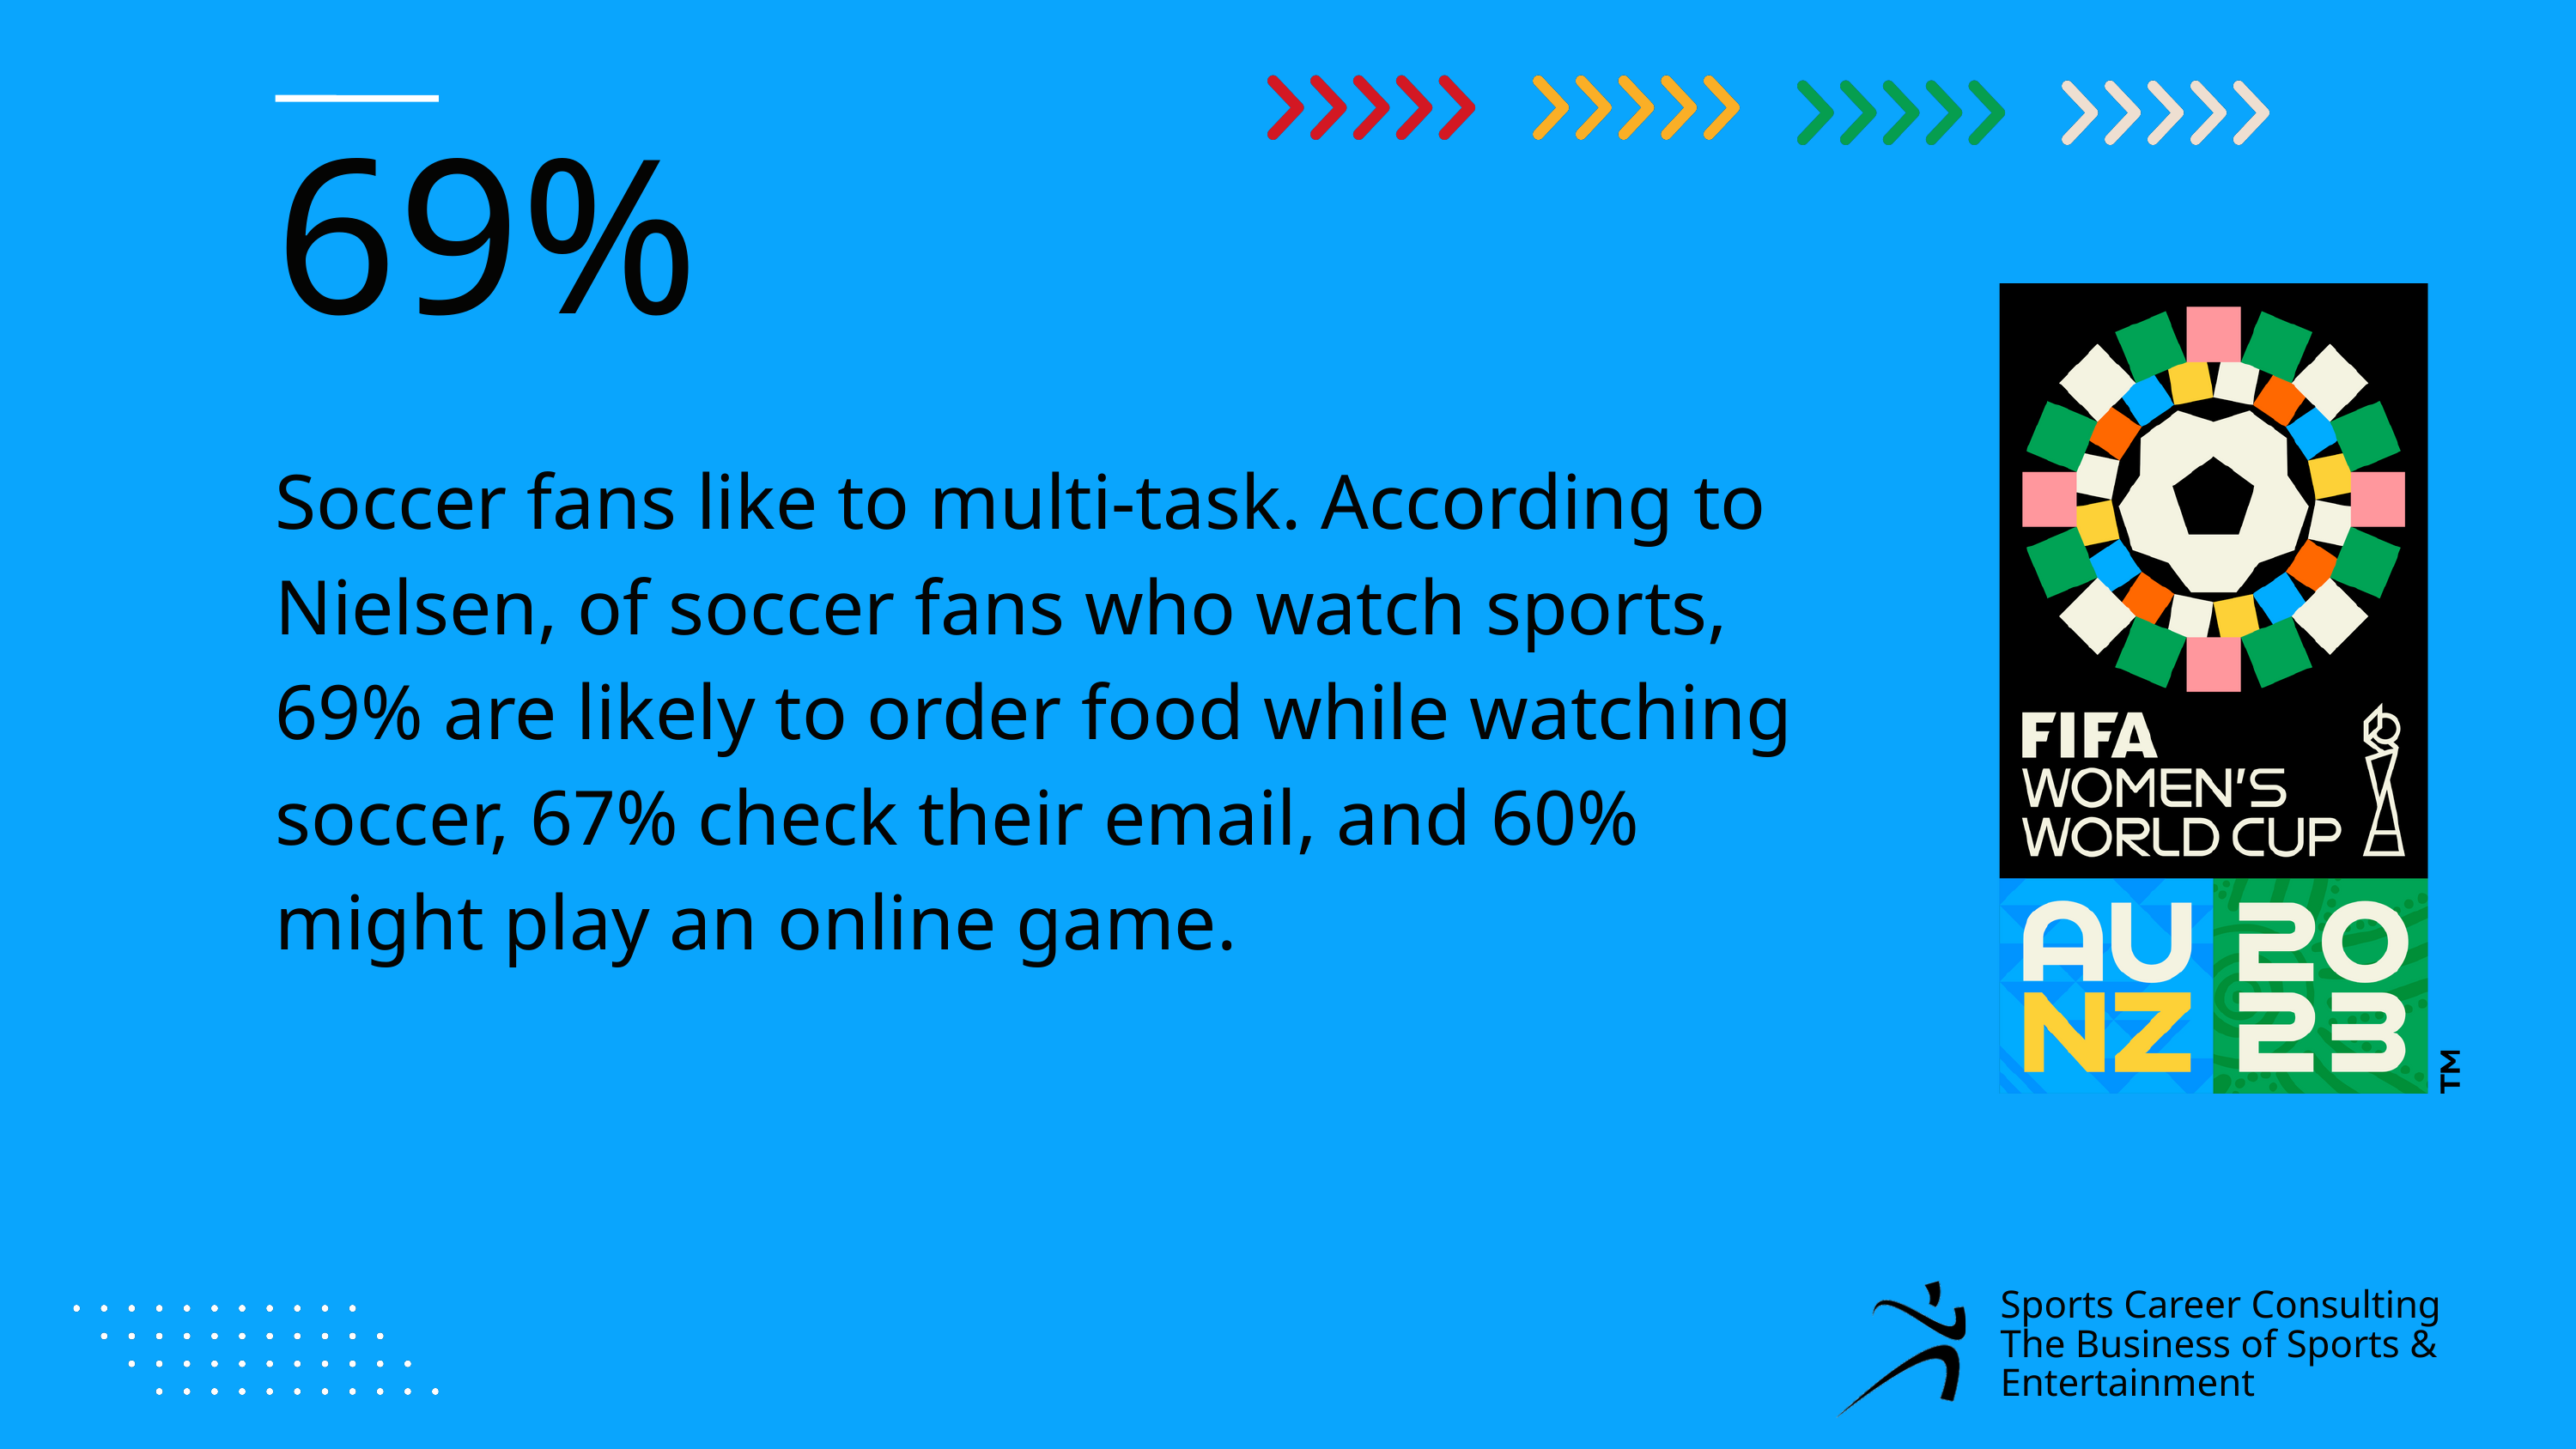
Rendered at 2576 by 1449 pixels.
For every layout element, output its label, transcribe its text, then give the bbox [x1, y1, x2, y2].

text_box [73, 1305, 439, 1395]
text_box [1796, 80, 2006, 145]
text_box [1531, 75, 1741, 140]
text_box Soccer fans like to multi-task. According to Nielsen, of soccer fans who watch sports, 69% are likely to order food while watching soccer, 67% check their email, and 60% might play an online game. [275, 439, 1819, 1281]
text_box [1965, 283, 2460, 1094]
text_box [1267, 75, 1476, 140]
text_box [1836, 1281, 1966, 1418]
text_box Sports Career Consulting The Business of Sports & Entertainment [2000, 1286, 2508, 1404]
text_box [2061, 80, 2270, 145]
text_box 69% [275, 120, 1273, 357]
